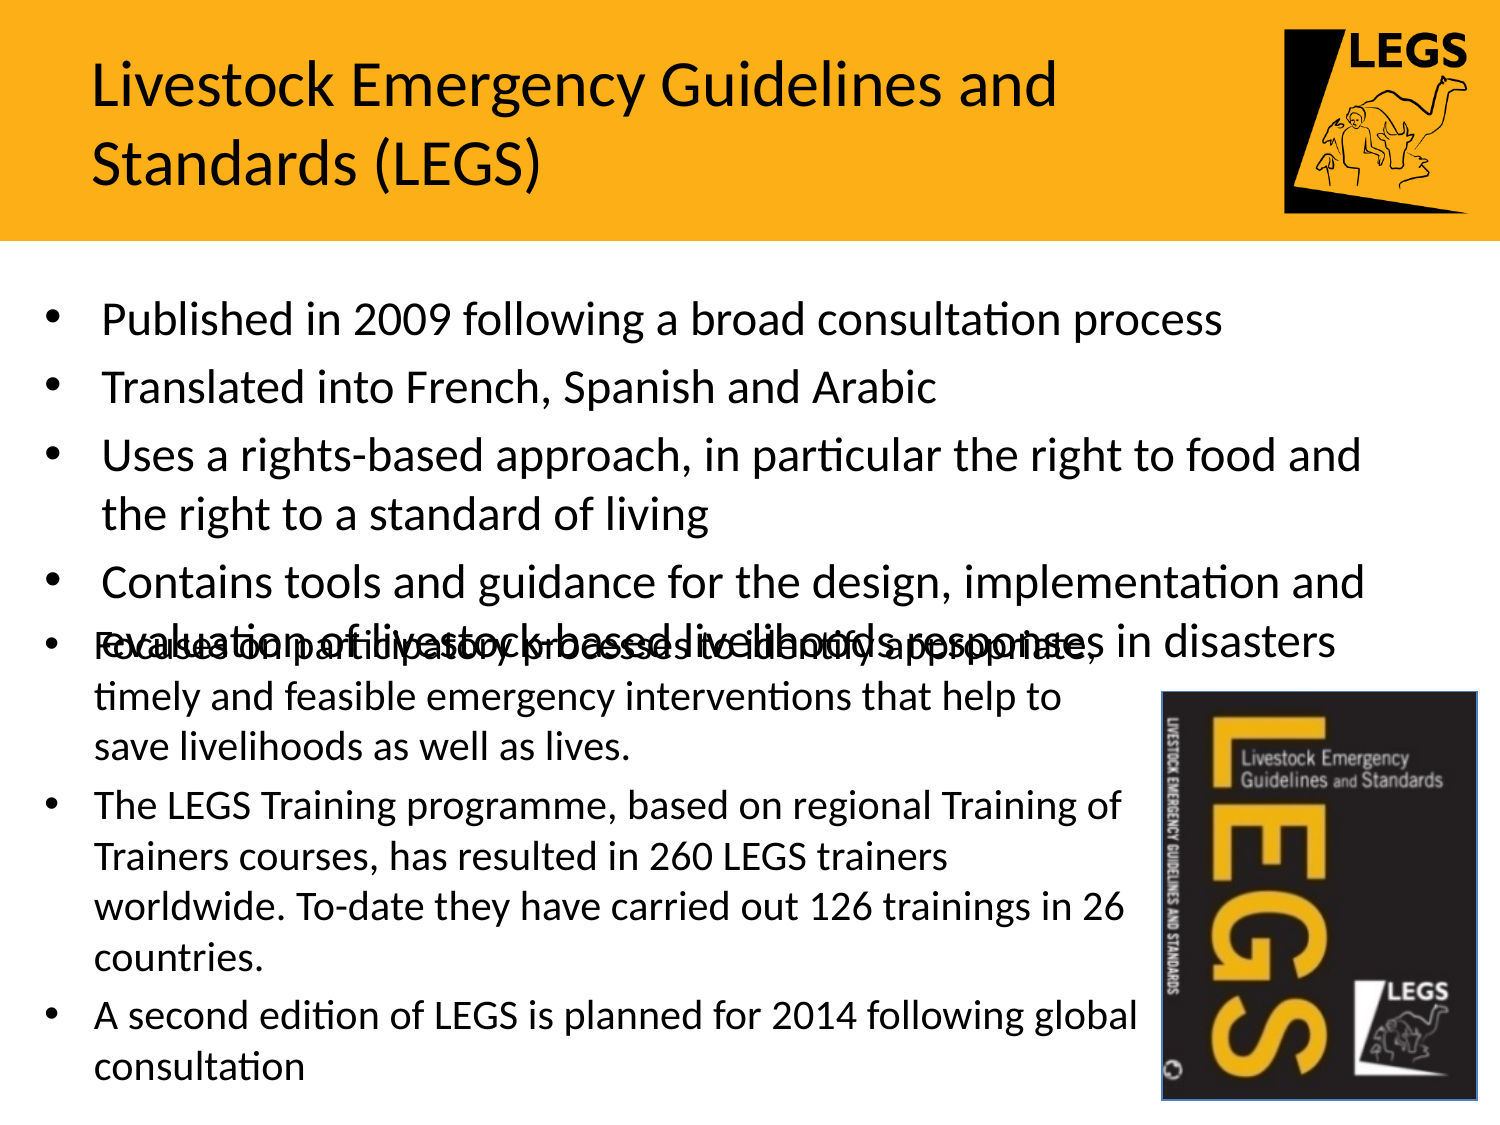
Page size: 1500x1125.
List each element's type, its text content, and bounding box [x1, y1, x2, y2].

list Published in 2009 following a broad consultation process Translated into French, Spanish and Arabic Uses a rights-based approach, in particular the right to food and the right to a standard of living Contains tools and guidance for the design, implementation and evaluation of livestock-based livelihoods responses in disasters [29, 278, 1425, 681]
picture [0, 0, 1500, 241]
picture [1162, 692, 1477, 1100]
title Livestock Emergency Guidelines and Standards (LEGS) [76, 30, 1282, 209]
text_box Focuses on participatory processes to identify appropriate, timely and feasible emergency interventions that help to save livelihoods as well as lives. The LEGS Training programme, based on regional Training of Trainers courses, has resulted in 260 LEGS trainers worldwide. To-date they have carried out 126 trainings in 26 countries. A second edition of LEGS is planned for 2014 following global consultation [29, 609, 1163, 1100]
